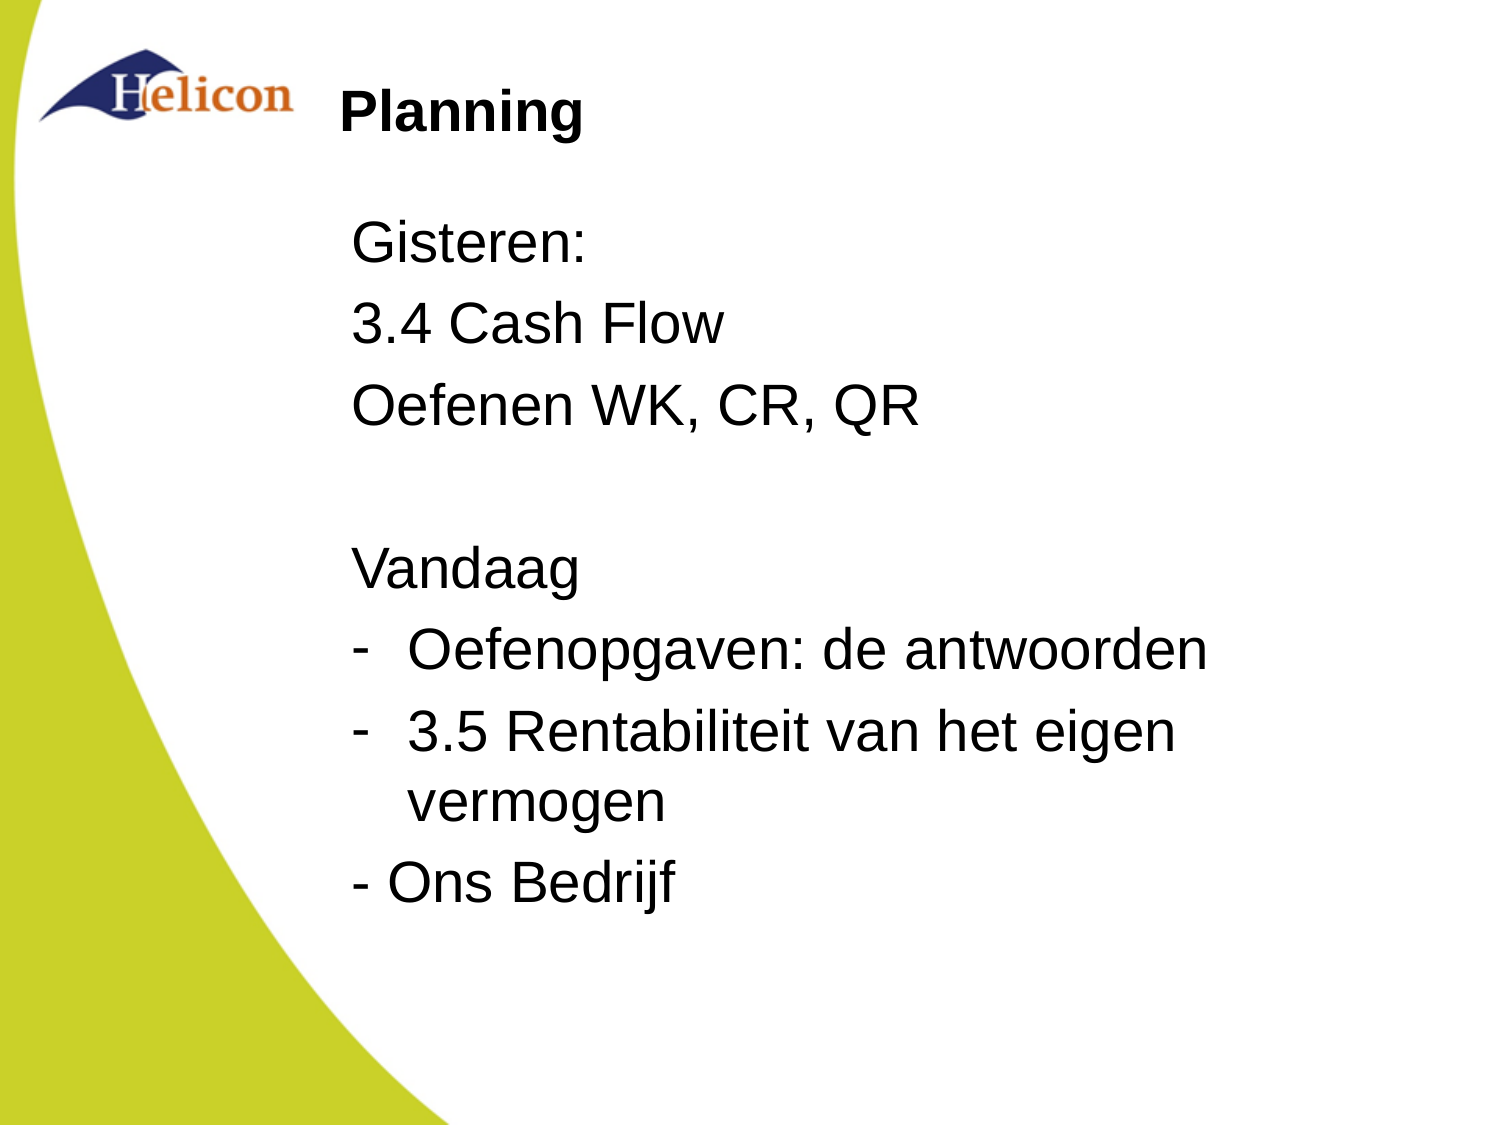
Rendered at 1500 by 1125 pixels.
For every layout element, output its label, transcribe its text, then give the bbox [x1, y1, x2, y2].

title Planning [324, 54, 1415, 161]
list Gisteren: 3.4 Cash Flow Oefenen WK, CR, QR Vandaag Oefenopgaven: de antwoorden 3.5 Rentabiliteit van het eigen vermogen - Ons Bedrijf [336, 196, 1425, 1005]
picture [0, 0, 1500, 1125]
